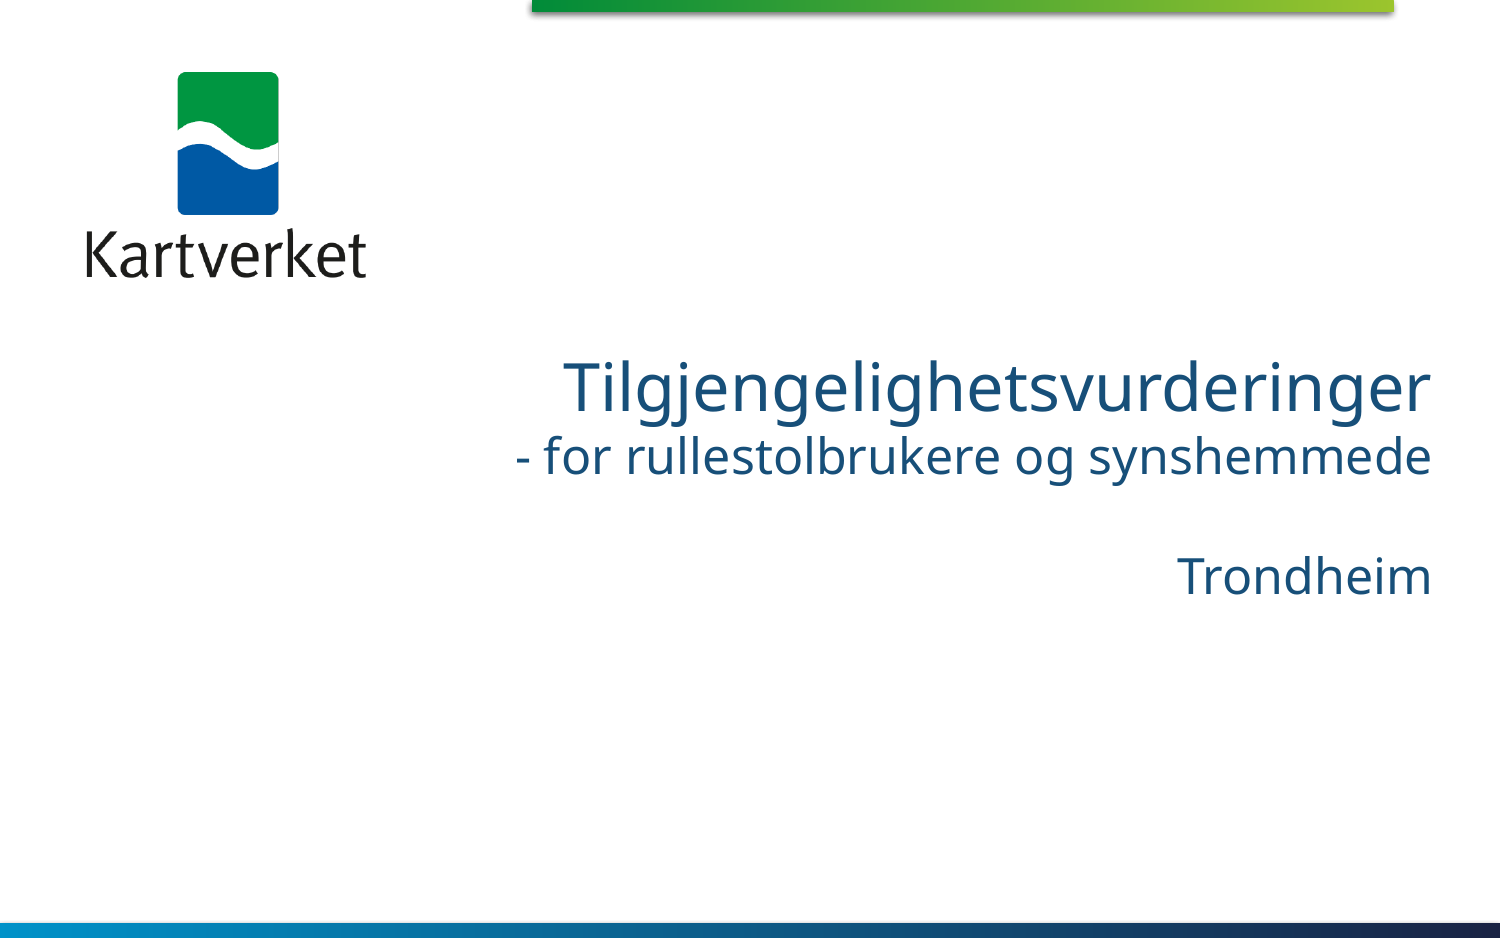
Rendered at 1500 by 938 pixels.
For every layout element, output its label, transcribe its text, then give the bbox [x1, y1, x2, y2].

text_box Tilgjengelighetsvurderinger - for rullestolbrukere og synshemmede Trondheim [66, 337, 1449, 613]
